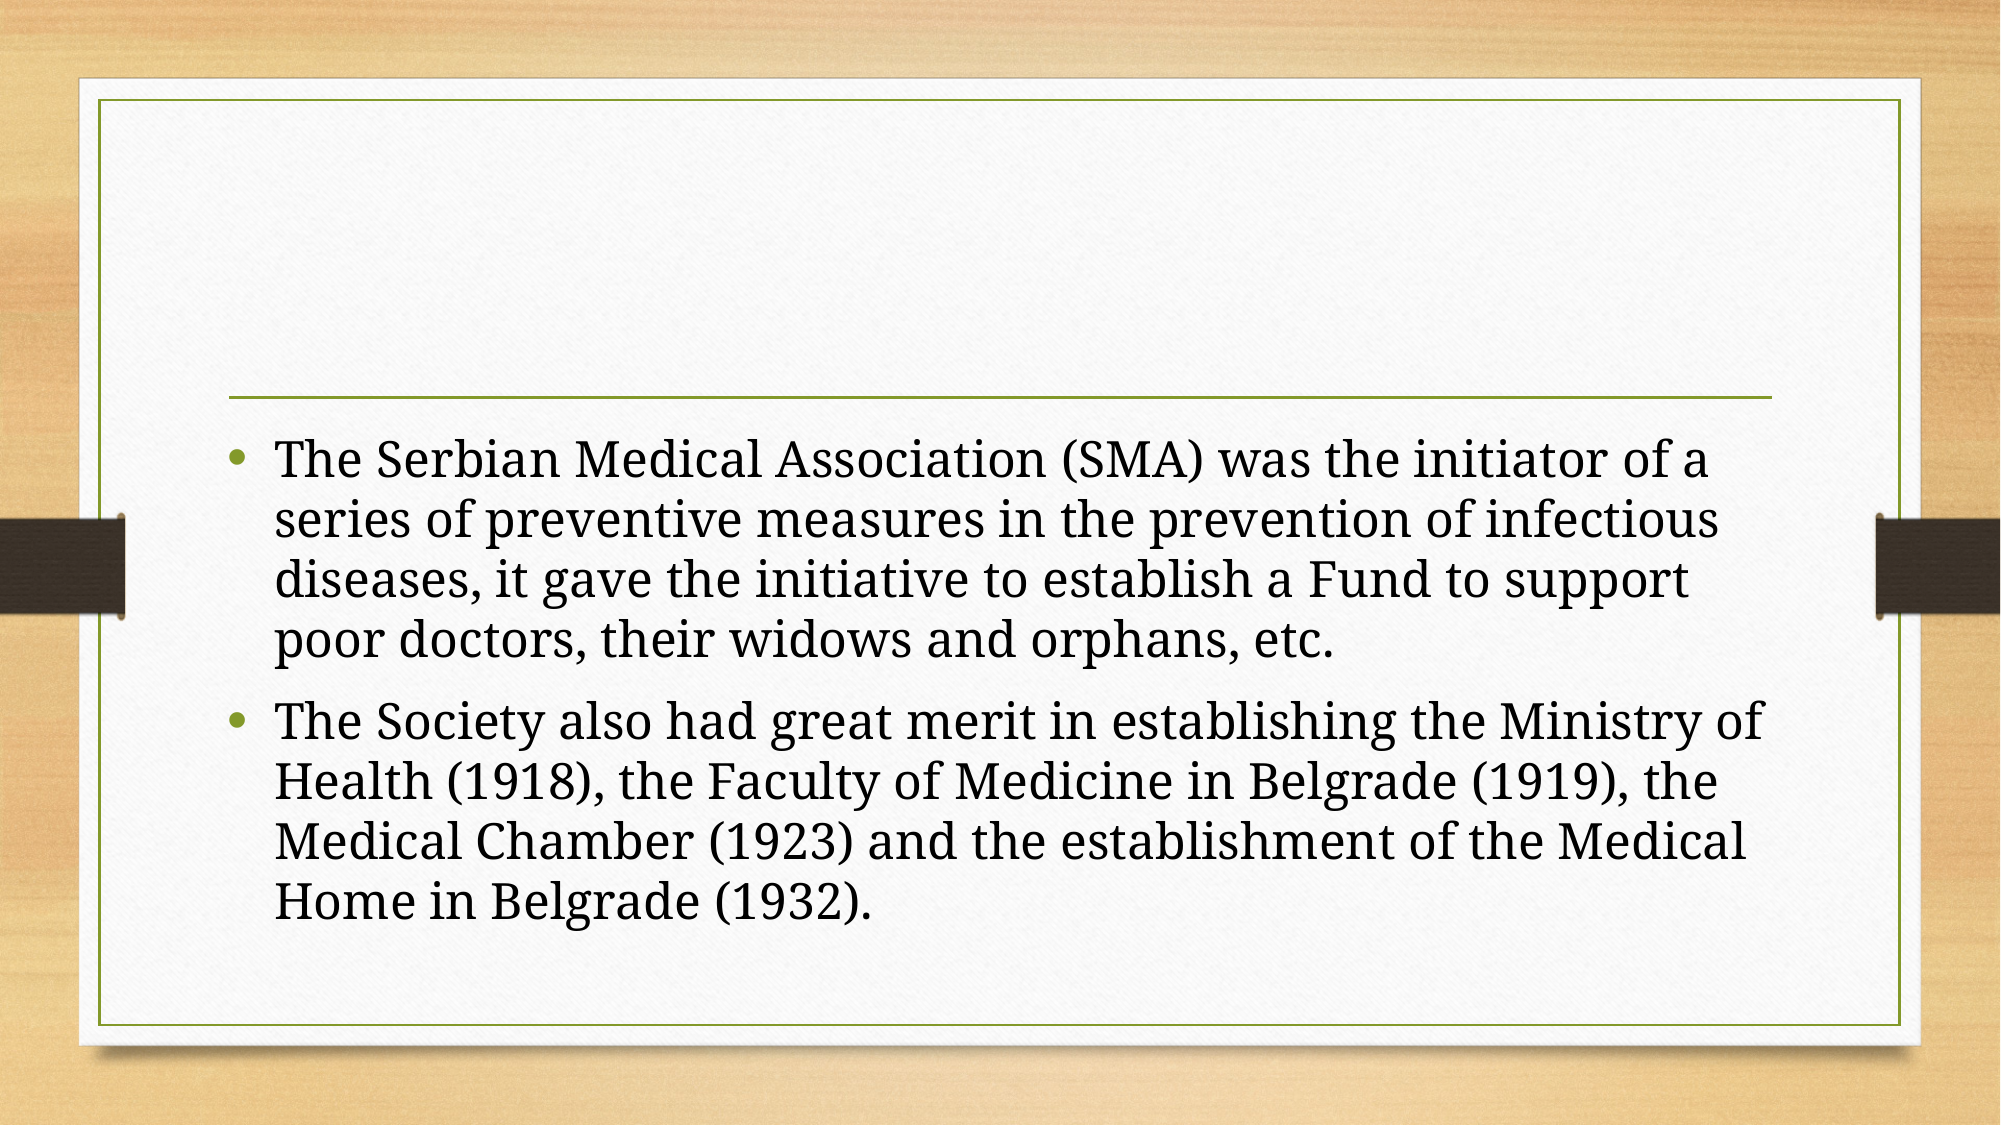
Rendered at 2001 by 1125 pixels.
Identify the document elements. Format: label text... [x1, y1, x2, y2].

picture [0, 0, 2001, 1125]
list The Serbian Medical Association (SMA) was the initiator of a series of preventive measures in the prevention of infectious diseases, it gave the initiative to establish a Fund to support poor doctors, their widows and orphans, etc. The Society also had great merit in establishing the Ministry of Health (1918), the Faculty of Medicine in Belgrade (1919), the Medical Chamber (1923) and the establishment of the Medical Home in Belgrade (1932). [212, 419, 1788, 964]
